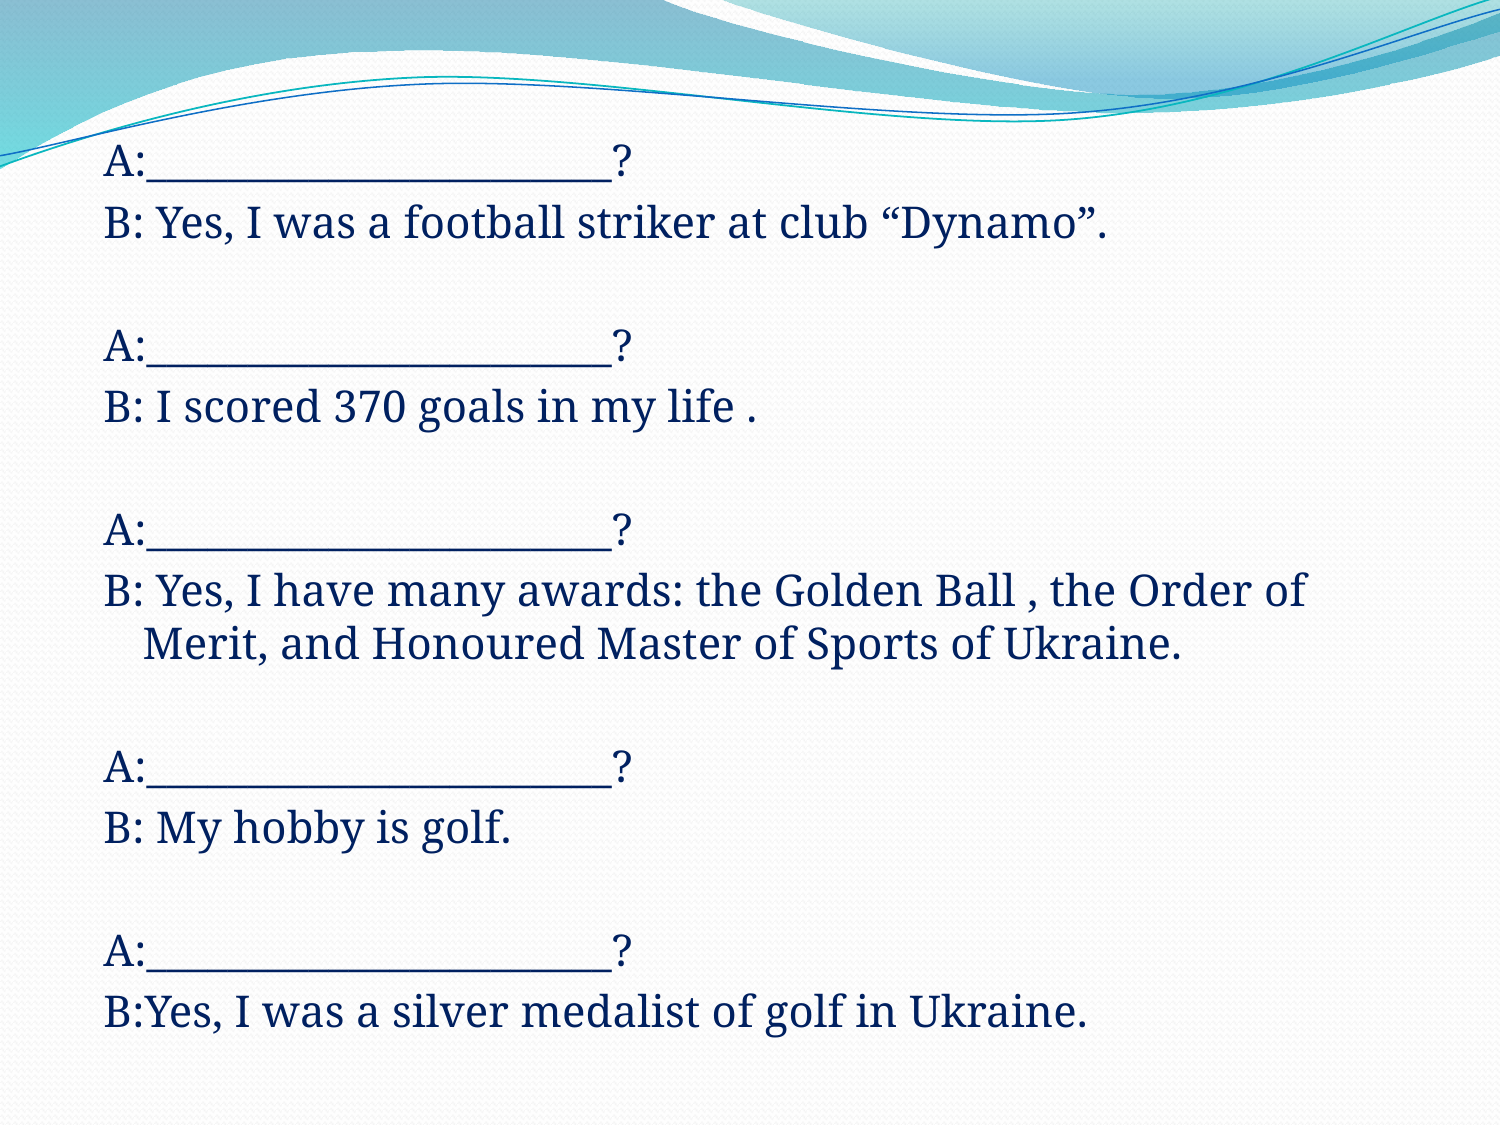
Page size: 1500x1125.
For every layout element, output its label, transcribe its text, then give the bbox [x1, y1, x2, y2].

list A:_______________________? B: Yes, I was a football striker at club “Dynamo”. A:_______________________? B: I scored 370 goals in my life . A:_______________________? B: Yes, I have many awards: the Golden Ball , the Order of Merit, and Honoured Master of Sports of Ukraine. A:_______________________? B: My hobby is golf. A:_______________________? B:Yes, I was a silver medalist of golf in Ukraine. [88, 125, 1439, 1046]
